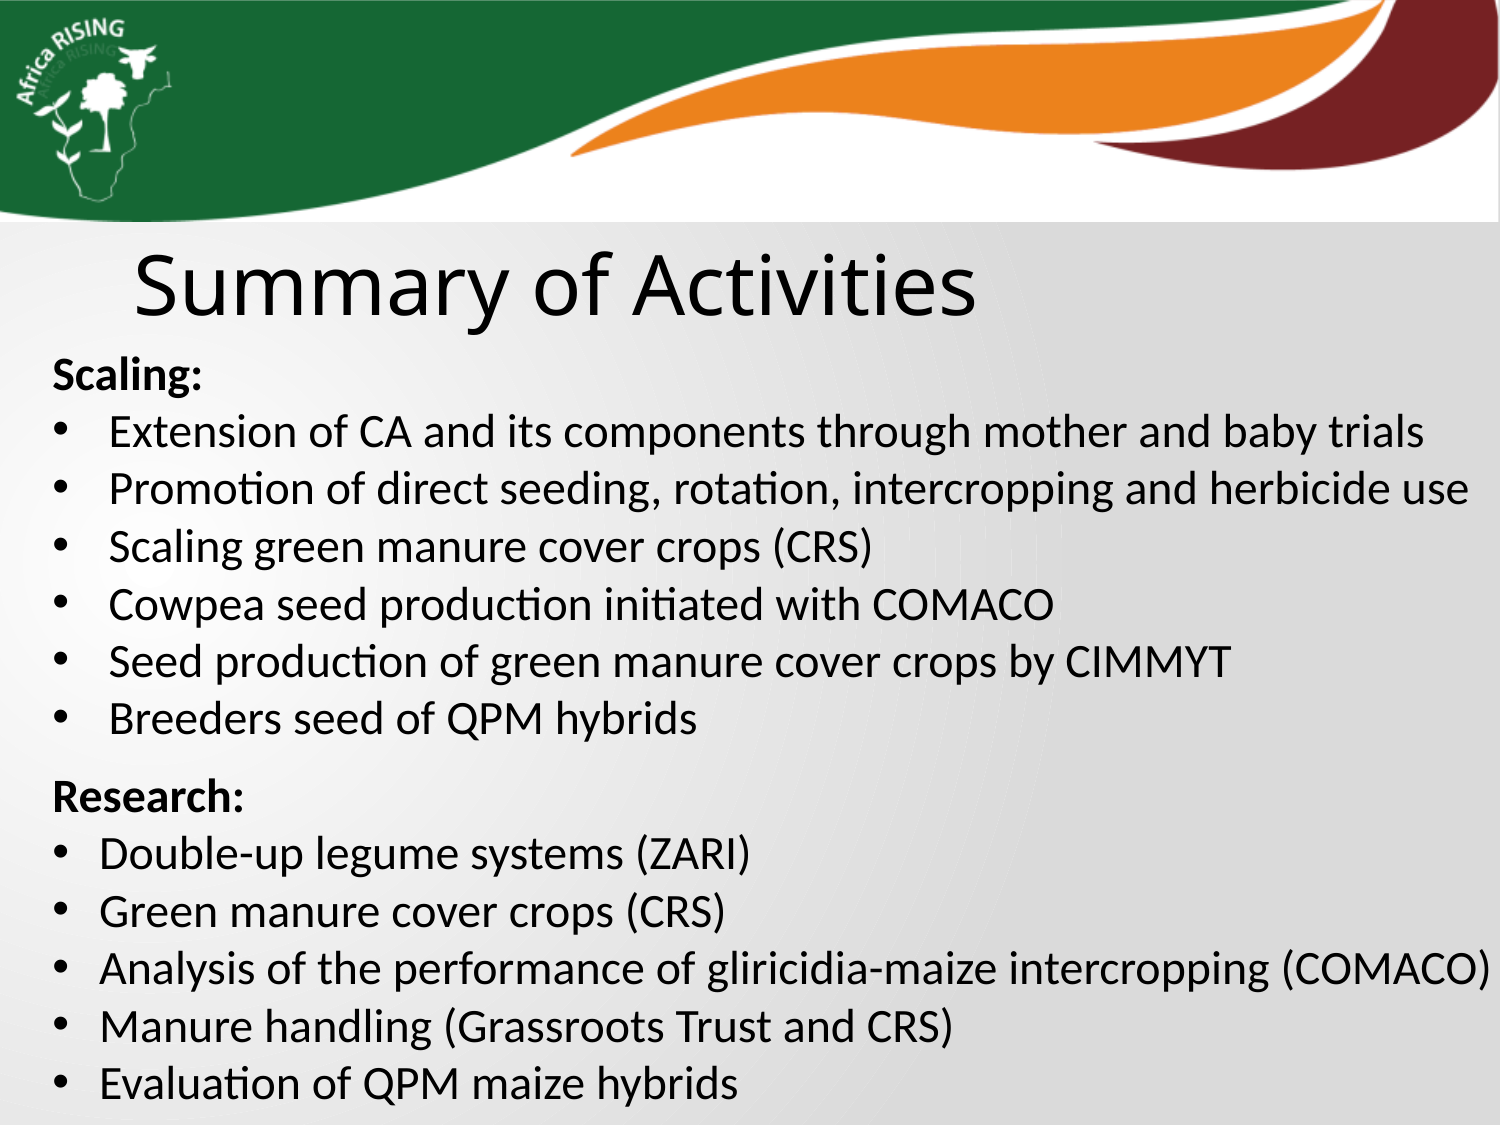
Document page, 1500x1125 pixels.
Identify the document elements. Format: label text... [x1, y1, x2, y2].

text_box Scaling: Extension of CA and its components through mother and baby trials Promotion of direct seeding, rotation, intercropping and herbicide use Scaling green manure cover crops (CRS) Cowpea seed production initiated with COMACO Seed production of green manure cover crops by CIMMYT Breeders seed of QPM hybrids Research: Double-up legume systems (ZARI) Green manure cover crops (CRS) Analysis of the performance of gliricidia-maize intercropping (COMACO) Manure handling (Grassroots Trust and CRS) Evaluation of QPM maize hybrids [37, 334, 1500, 1117]
picture [0, 0, 1499, 222]
list Summary of Activities [99, 224, 1375, 334]
